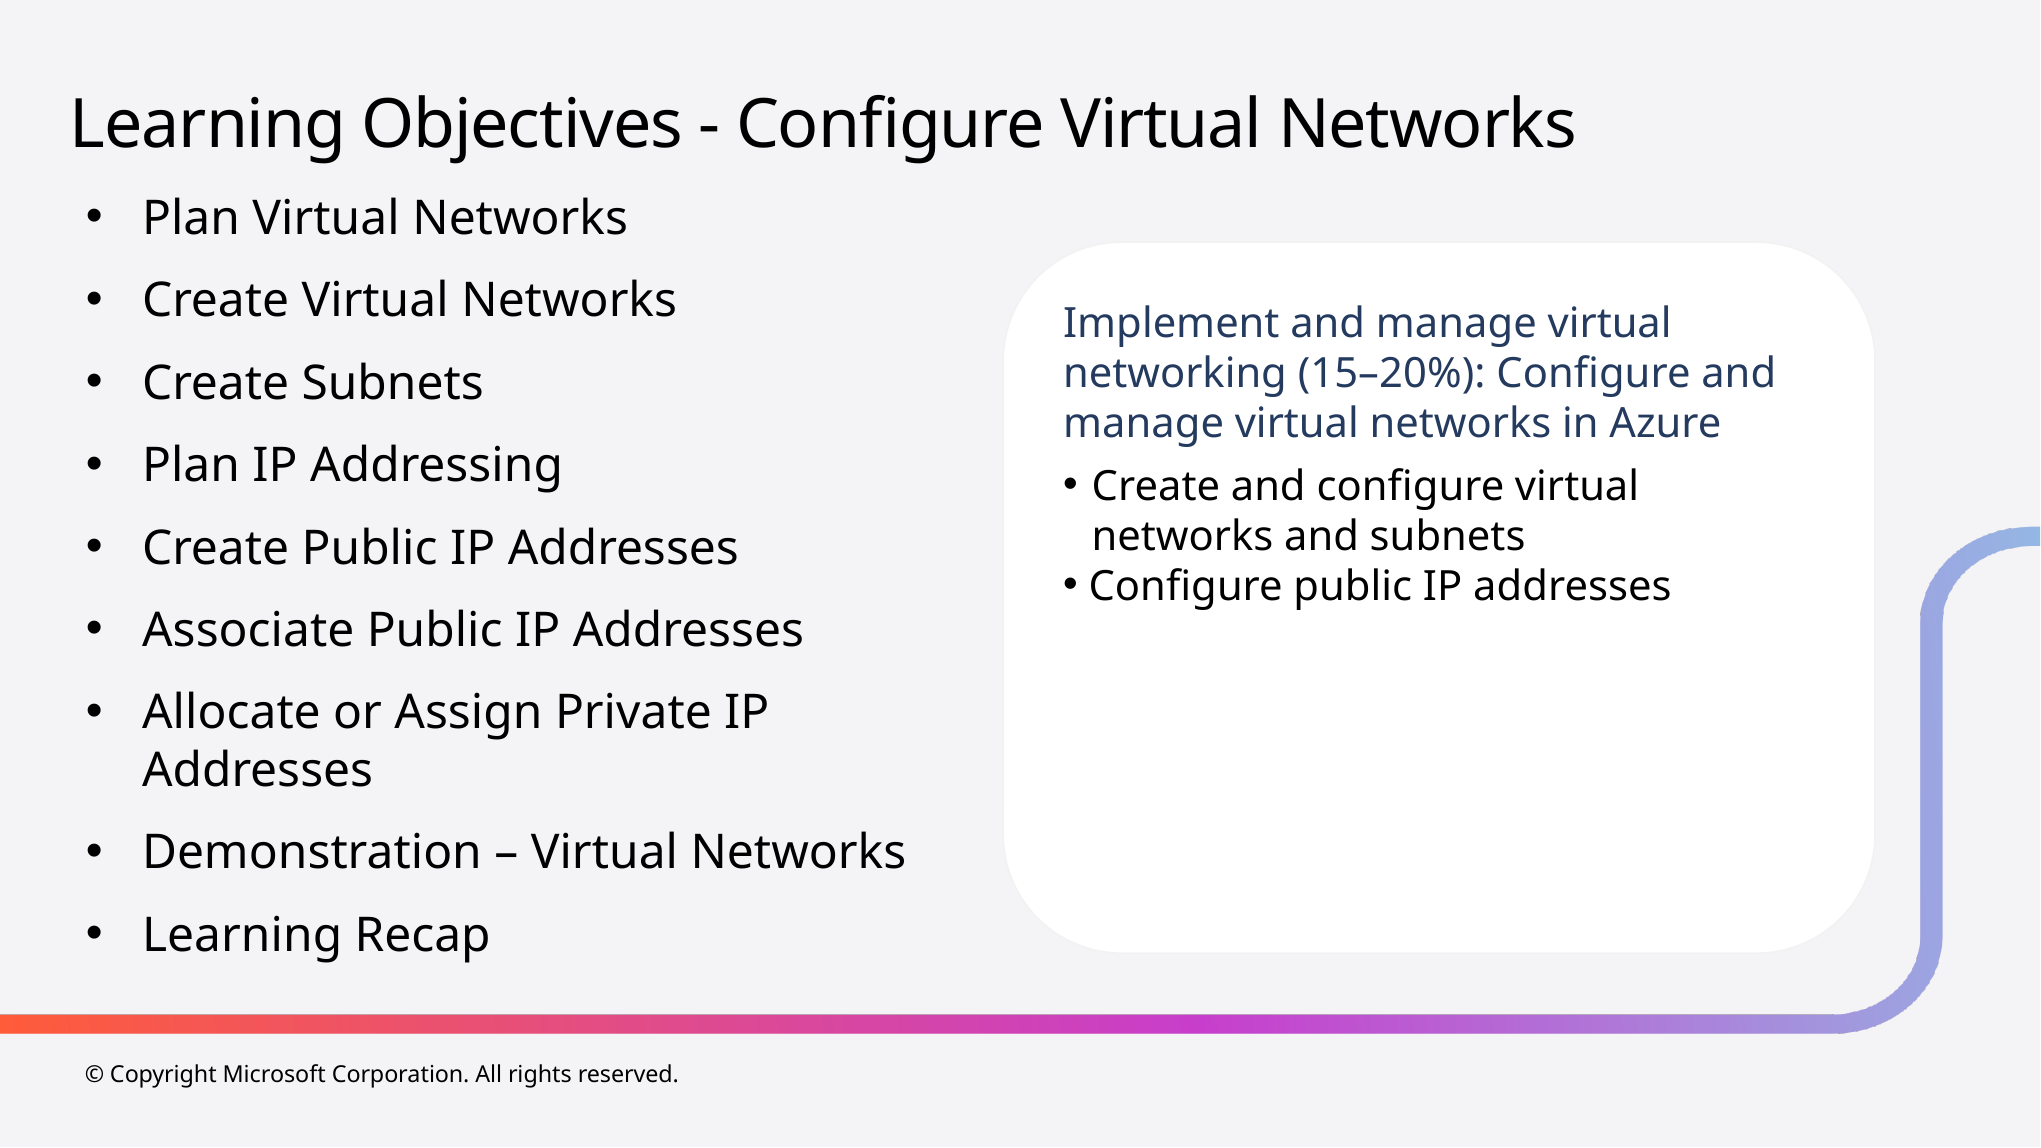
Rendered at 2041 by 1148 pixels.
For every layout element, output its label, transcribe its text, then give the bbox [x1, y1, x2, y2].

title Learning Objectives - Configure Virtual Networks [70, 73, 1968, 188]
text_box Implement and manage virtual networking (15–20%): Configure and manage virtual networks in Azure Create and configure virtual networks and subnets Configure public IP addresses [1048, 288, 1835, 716]
text_box Plan Virtual Networks Create Virtual Networks Create Subnets Plan IP Addressing Create Public IP Addresses Associate Public IP Addresses Allocate or Assign Private IP Addresses Demonstration – Virtual Networks Learning Recap [85, 186, 992, 962]
picture [0, 526, 2041, 1034]
